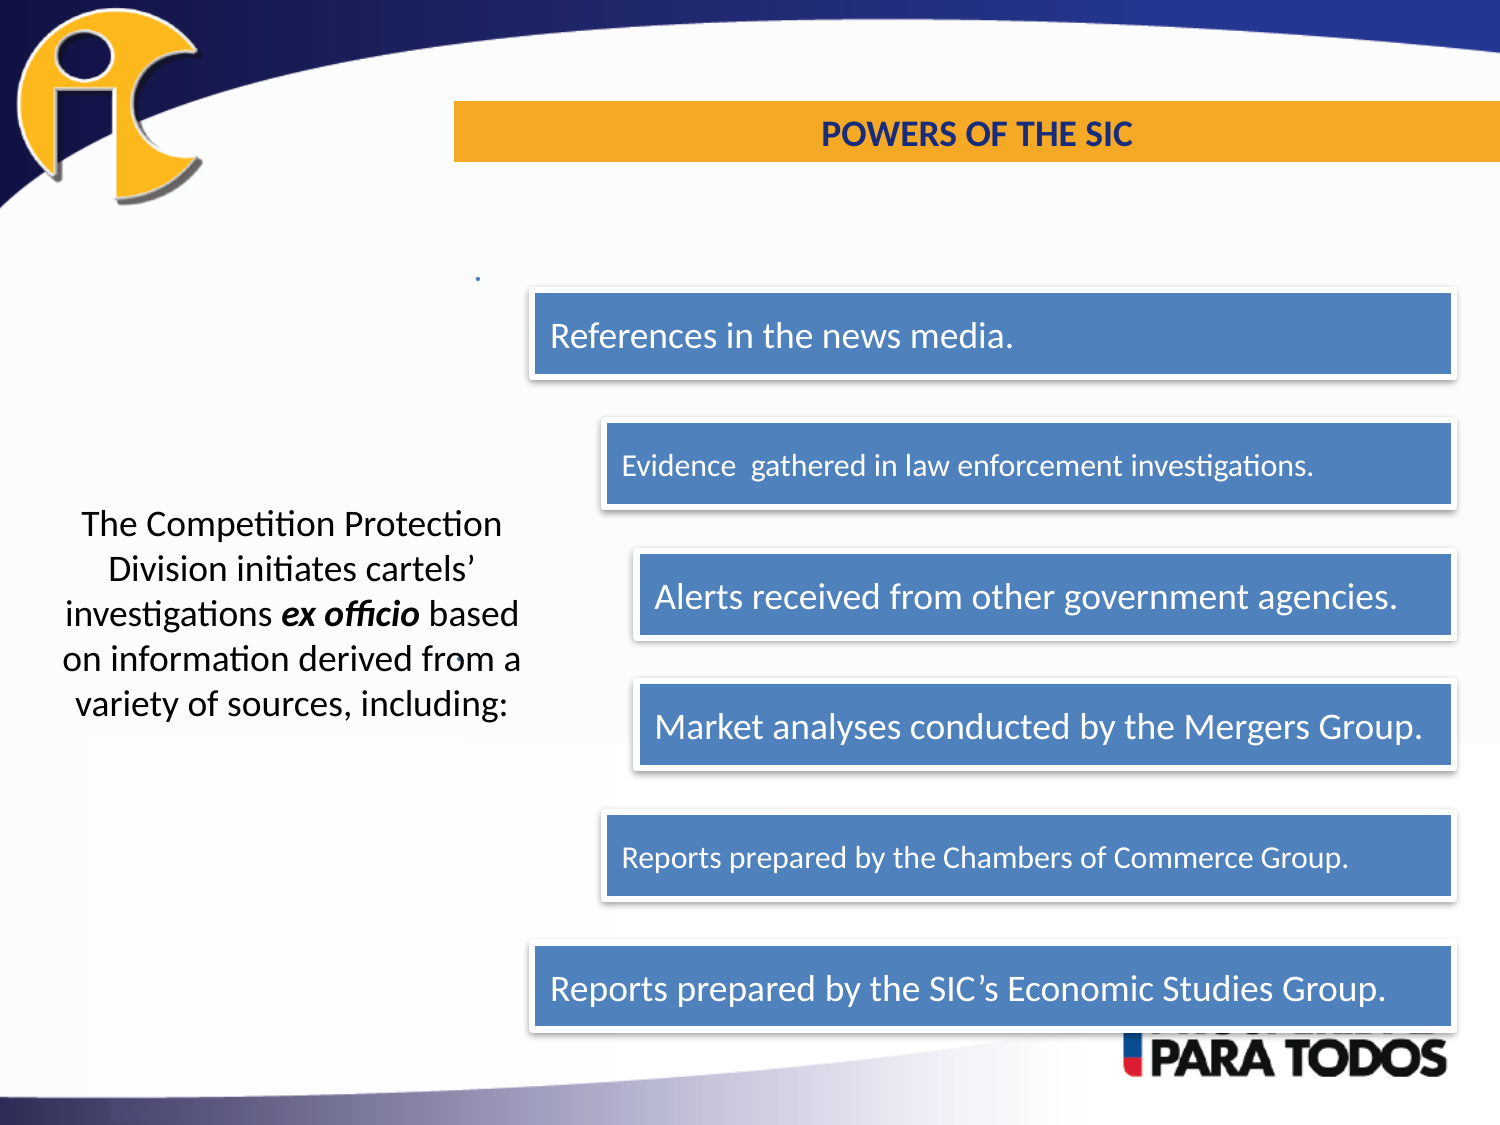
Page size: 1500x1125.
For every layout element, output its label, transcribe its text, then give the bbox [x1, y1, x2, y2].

picture [0, 0, 1500, 1125]
text_box POWERS OF THE SIC [454, 101, 1500, 162]
text_box The Competition Protection Division initiates cartels’ investigations ex officio based on information derived from a variety of sources, including: [35, 491, 448, 732]
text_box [454, 207, 1455, 1036]
